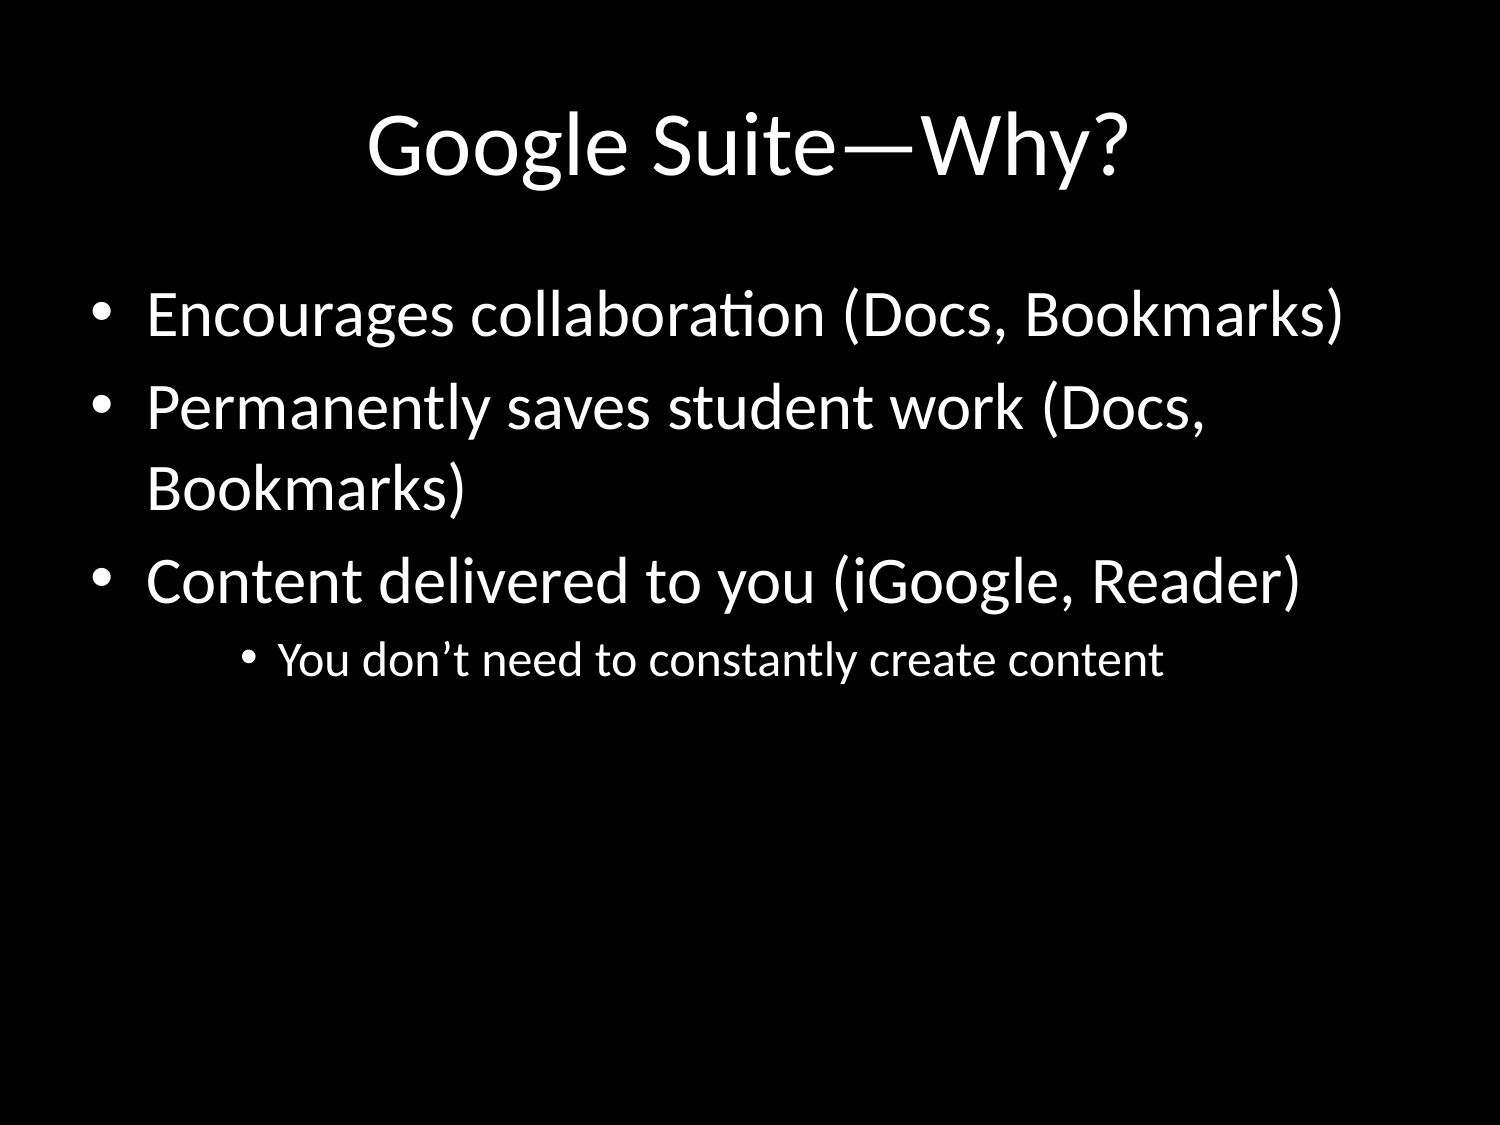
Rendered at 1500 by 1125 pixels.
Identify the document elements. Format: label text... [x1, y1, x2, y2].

list Encourages collaboration (Docs, Bookmarks) Permanently saves student work (Docs, Bookmarks) Content delivered to you (iGoogle, Reader) You don’t need to constantly create content [75, 262, 1425, 1005]
title Google Suite—Why? [75, 45, 1425, 233]
